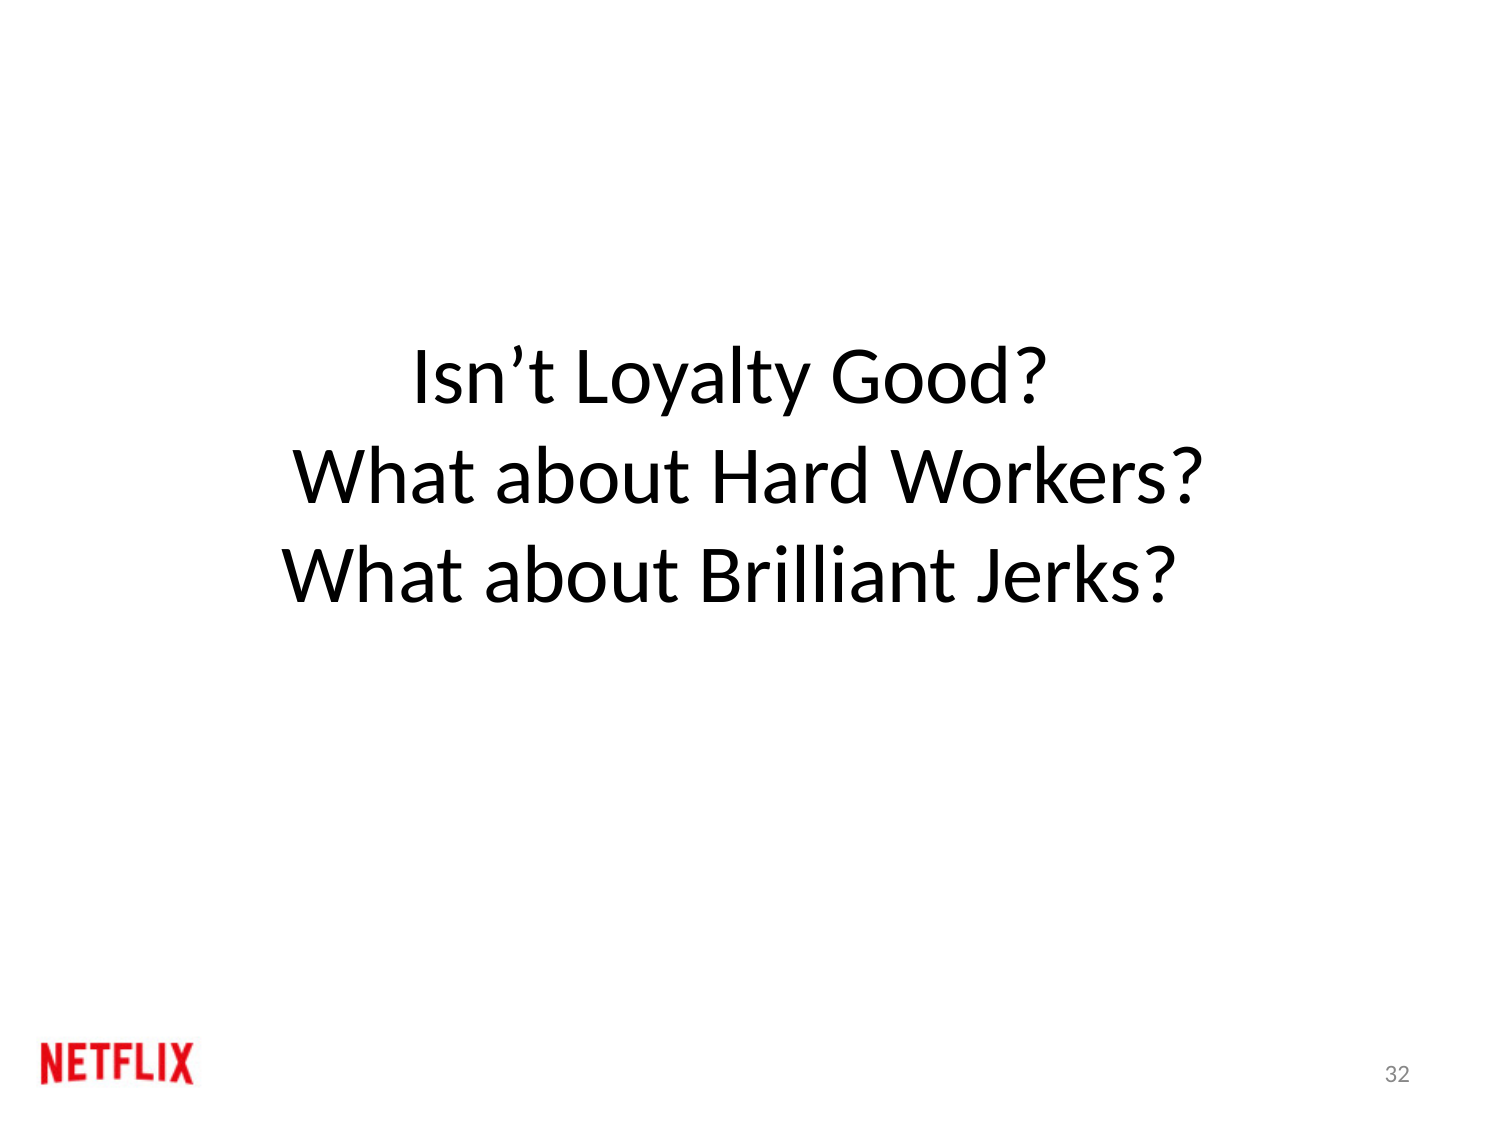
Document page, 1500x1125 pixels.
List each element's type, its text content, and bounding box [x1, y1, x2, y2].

slide_number ‹#› [1074, 1042, 1425, 1103]
picture [24, 1024, 211, 1104]
title Isn’t Loyalty Good? What about Hard Workers? What about Brilliant Jerks? [112, 349, 1388, 591]
